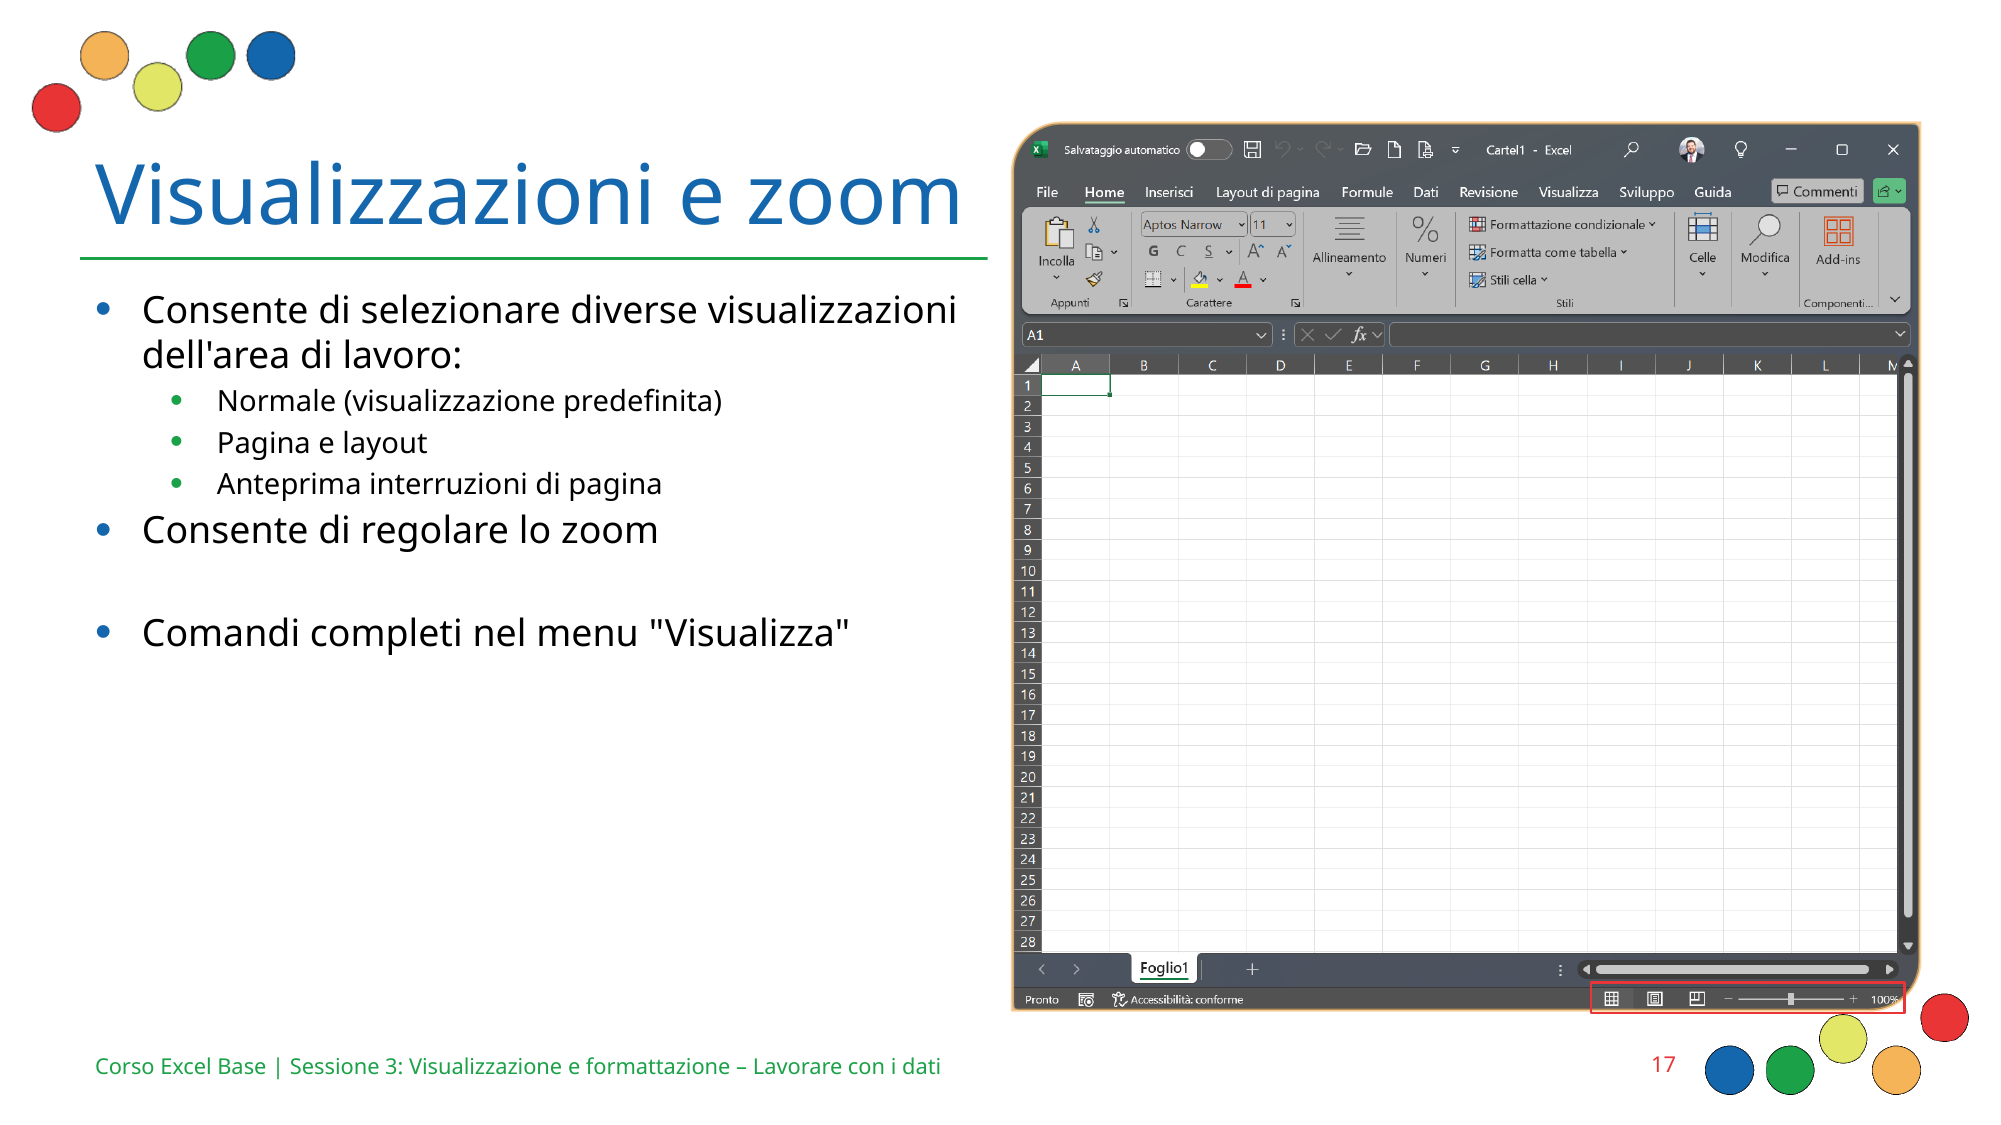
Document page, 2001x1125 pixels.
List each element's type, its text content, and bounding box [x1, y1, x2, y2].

picture [1012, 122, 1971, 1096]
picture [29, 30, 295, 135]
title Visualizzazioni e zoom [80, 123, 988, 259]
footer Corso Excel Base | Sessione 3: Visualizzazione e formattazione – Lavorare con i dati [80, 1035, 1571, 1096]
slide_number 17 [1583, 1035, 1692, 1096]
list Consente di selezionare diverse visualizzazioni dell'area di lavoro: Normale (visualizzazione predefinita) Pagina e layout Anteprima interruzioni di pagina Consente di regolare lo zoom Comandi completi nel menu "Visualizza" [80, 278, 988, 1011]
